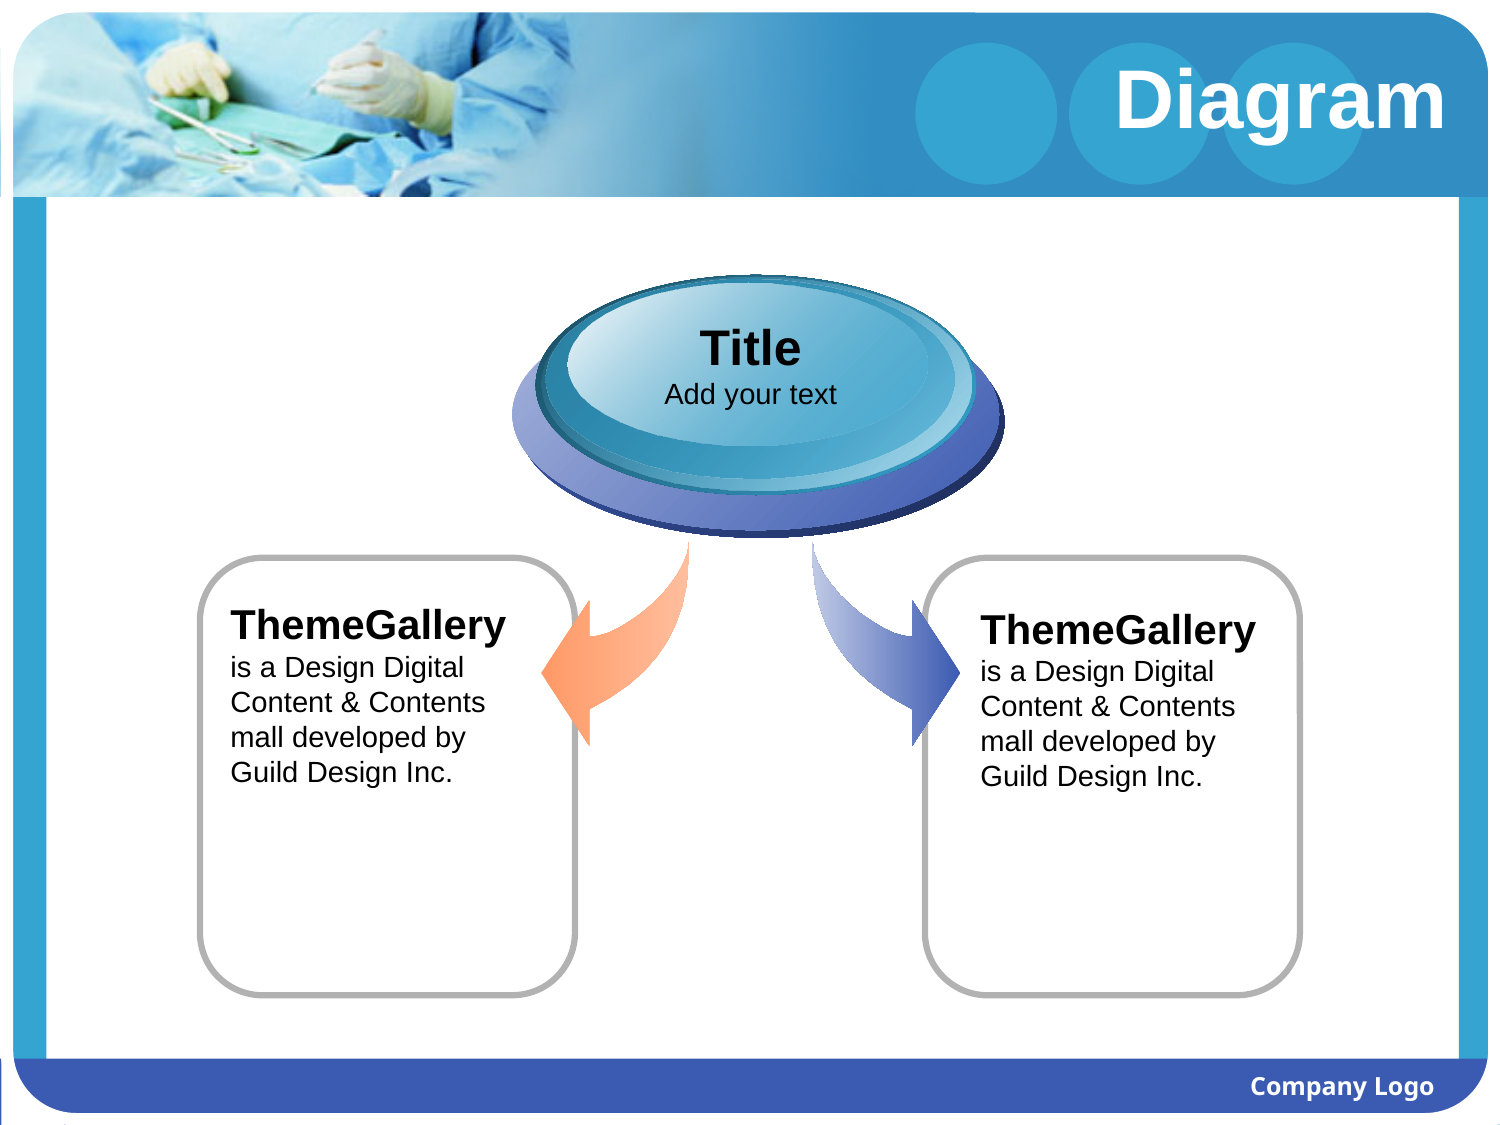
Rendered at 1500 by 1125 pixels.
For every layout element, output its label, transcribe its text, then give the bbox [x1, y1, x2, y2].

text_box [811, 547, 912, 746]
text_box [812, 547, 919, 746]
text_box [512, 274, 1005, 538]
footer Company Logo [1025, 1062, 1450, 1113]
text_box [913, 737, 919, 746]
picture [14, 13, 1488, 197]
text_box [924, 557, 1301, 996]
title Diagram [162, 17, 1463, 173]
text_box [199, 541, 690, 996]
text_box [814, 547, 961, 636]
